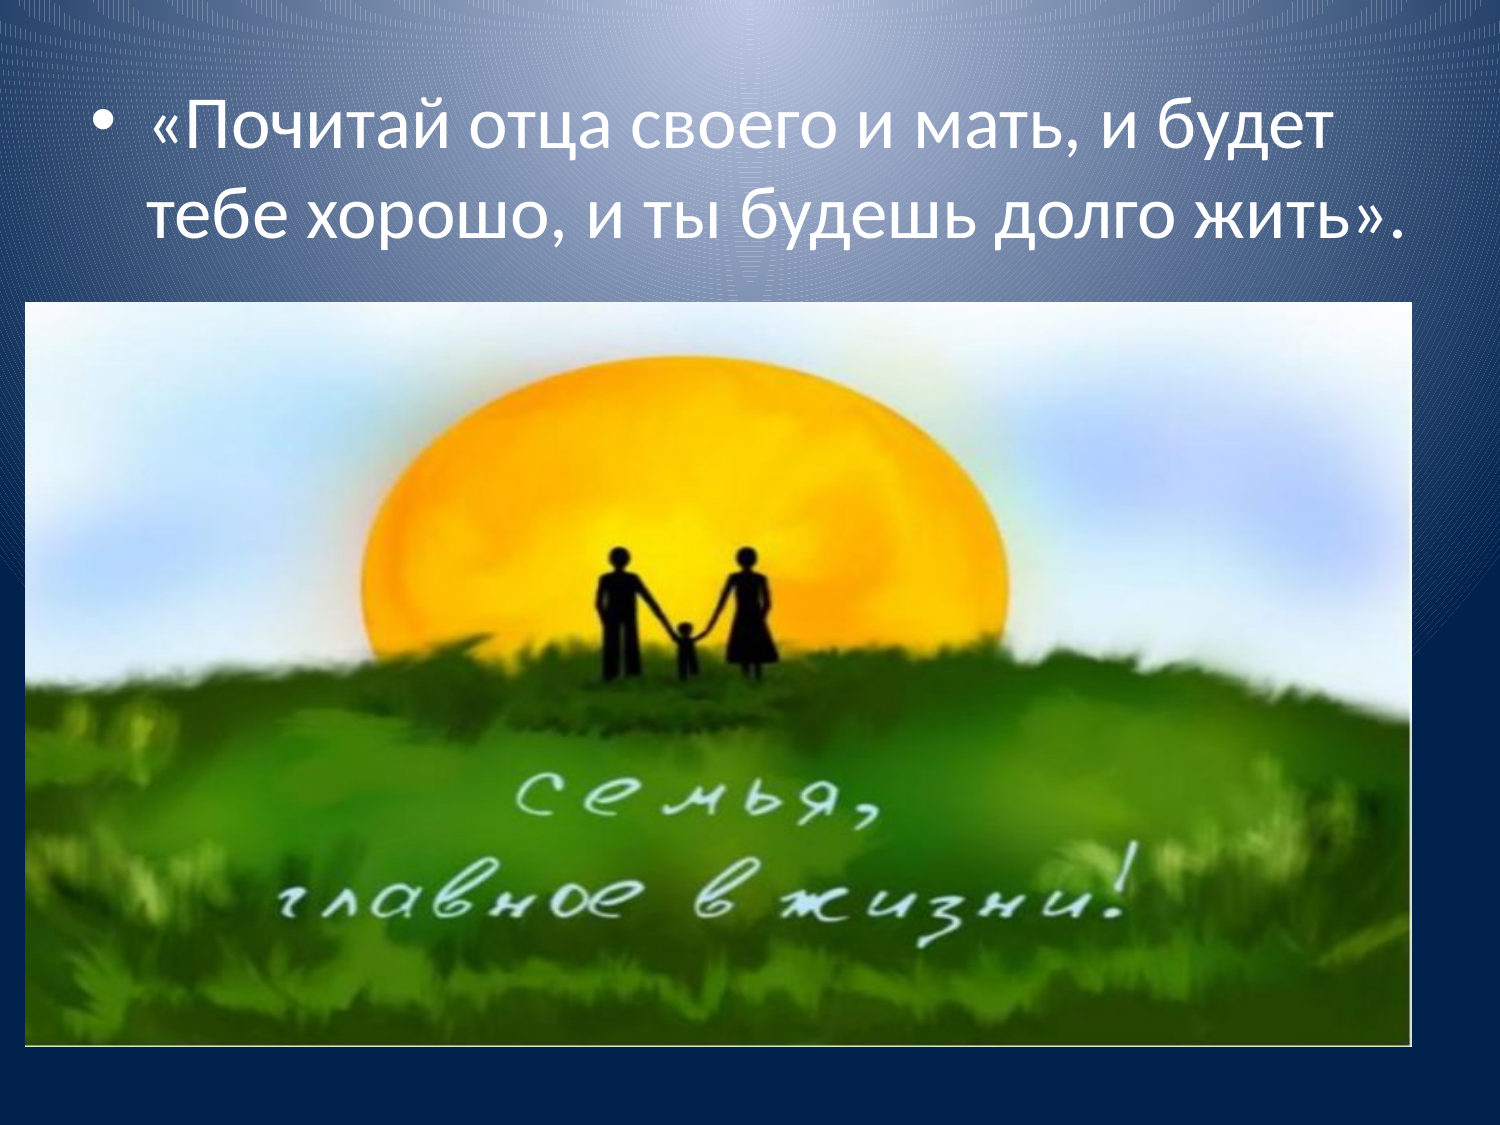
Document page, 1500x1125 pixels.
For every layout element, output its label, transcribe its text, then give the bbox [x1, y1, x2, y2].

list «Почитай отца своего и мать, и будет тебе хорошо, и ты будешь долго жить». [75, 66, 1425, 1005]
picture [25, 302, 1412, 1048]
